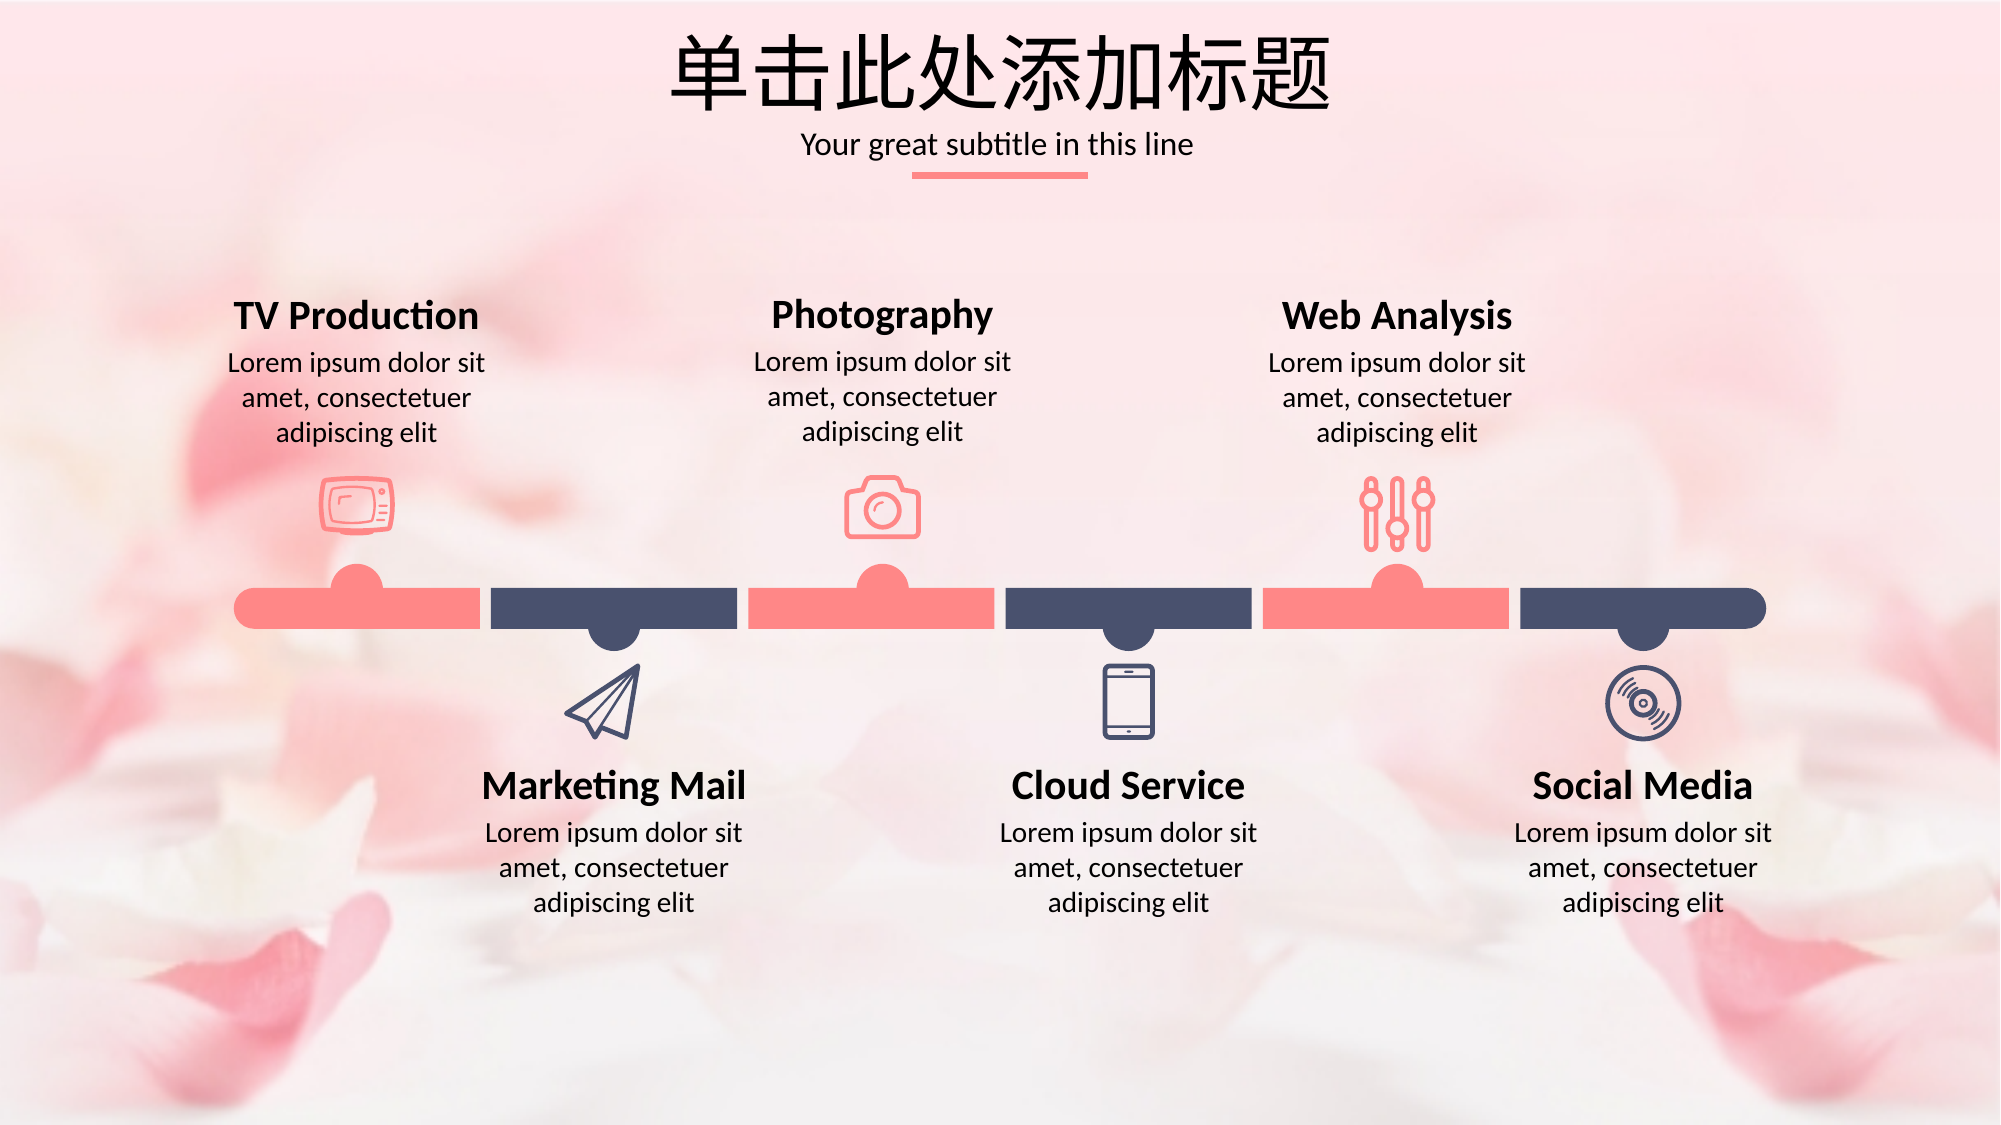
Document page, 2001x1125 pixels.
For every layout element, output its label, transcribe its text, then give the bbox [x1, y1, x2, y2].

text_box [318, 475, 395, 536]
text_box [194, 280, 519, 457]
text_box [1481, 750, 1806, 927]
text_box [491, 587, 738, 651]
text_box [564, 663, 641, 740]
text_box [233, 563, 480, 629]
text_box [1520, 587, 1767, 651]
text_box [966, 750, 1291, 927]
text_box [720, 279, 1045, 456]
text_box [1262, 563, 1510, 629]
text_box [1235, 280, 1560, 457]
picture [0, 0, 2001, 1125]
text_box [1102, 663, 1155, 740]
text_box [844, 475, 921, 540]
text_box 单击此处添加标题 [301, 0, 1699, 157]
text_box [1359, 476, 1436, 553]
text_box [1605, 665, 1682, 742]
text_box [452, 750, 776, 927]
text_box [748, 563, 995, 629]
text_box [1005, 587, 1252, 651]
text_box Your great subtitle in this line [785, 115, 1210, 170]
